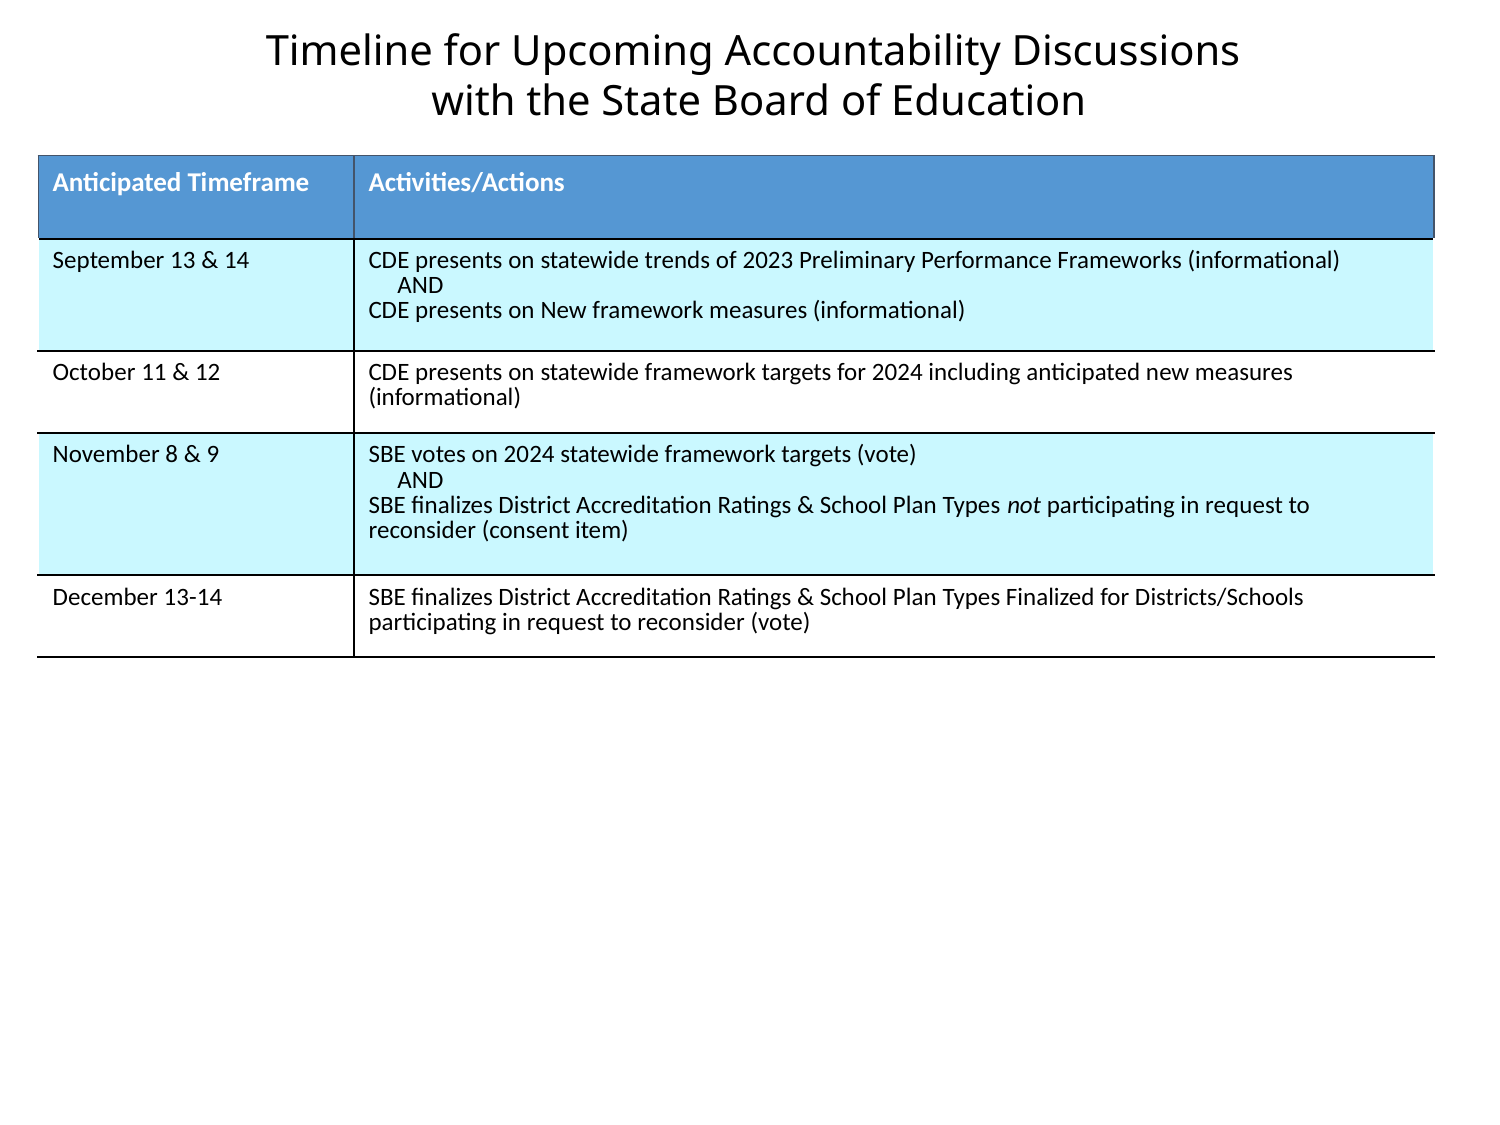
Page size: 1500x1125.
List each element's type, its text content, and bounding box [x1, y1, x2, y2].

table_cell December 13-14 [39, 576, 353, 656]
table_cell CDE presents on statewide trends of 2023 Preliminary Performance Frameworks (informational) AND CDE presents on New framework measures (informational) [355, 240, 1433, 350]
table_header Anticipated Timeframe [39, 156, 353, 238]
table_cell September 13 & 14 [39, 240, 353, 350]
table_cell October 11 & 12 [39, 352, 353, 432]
table_cell CDE presents on statewide framework targets for 2024 including anticipated new measures (informational) [355, 352, 1433, 432]
table_header Activities/Actions [355, 156, 1433, 238]
table_cell SBE finalizes District Accreditation Ratings & School Plan Types Finalized for Districts/Schools participating in request to reconsider (vote) [355, 576, 1433, 656]
table_cell SBE votes on 2024 statewide framework targets (vote) AND SBE finalizes District Accreditation Ratings & School Plan Types not participating in request to reconsider (consent item) [355, 434, 1433, 574]
text_box Timeline for Upcoming Accountability Discussions with the State Board of Education [31, 9, 1486, 140]
table_cell November 8 & 9 [39, 434, 353, 574]
